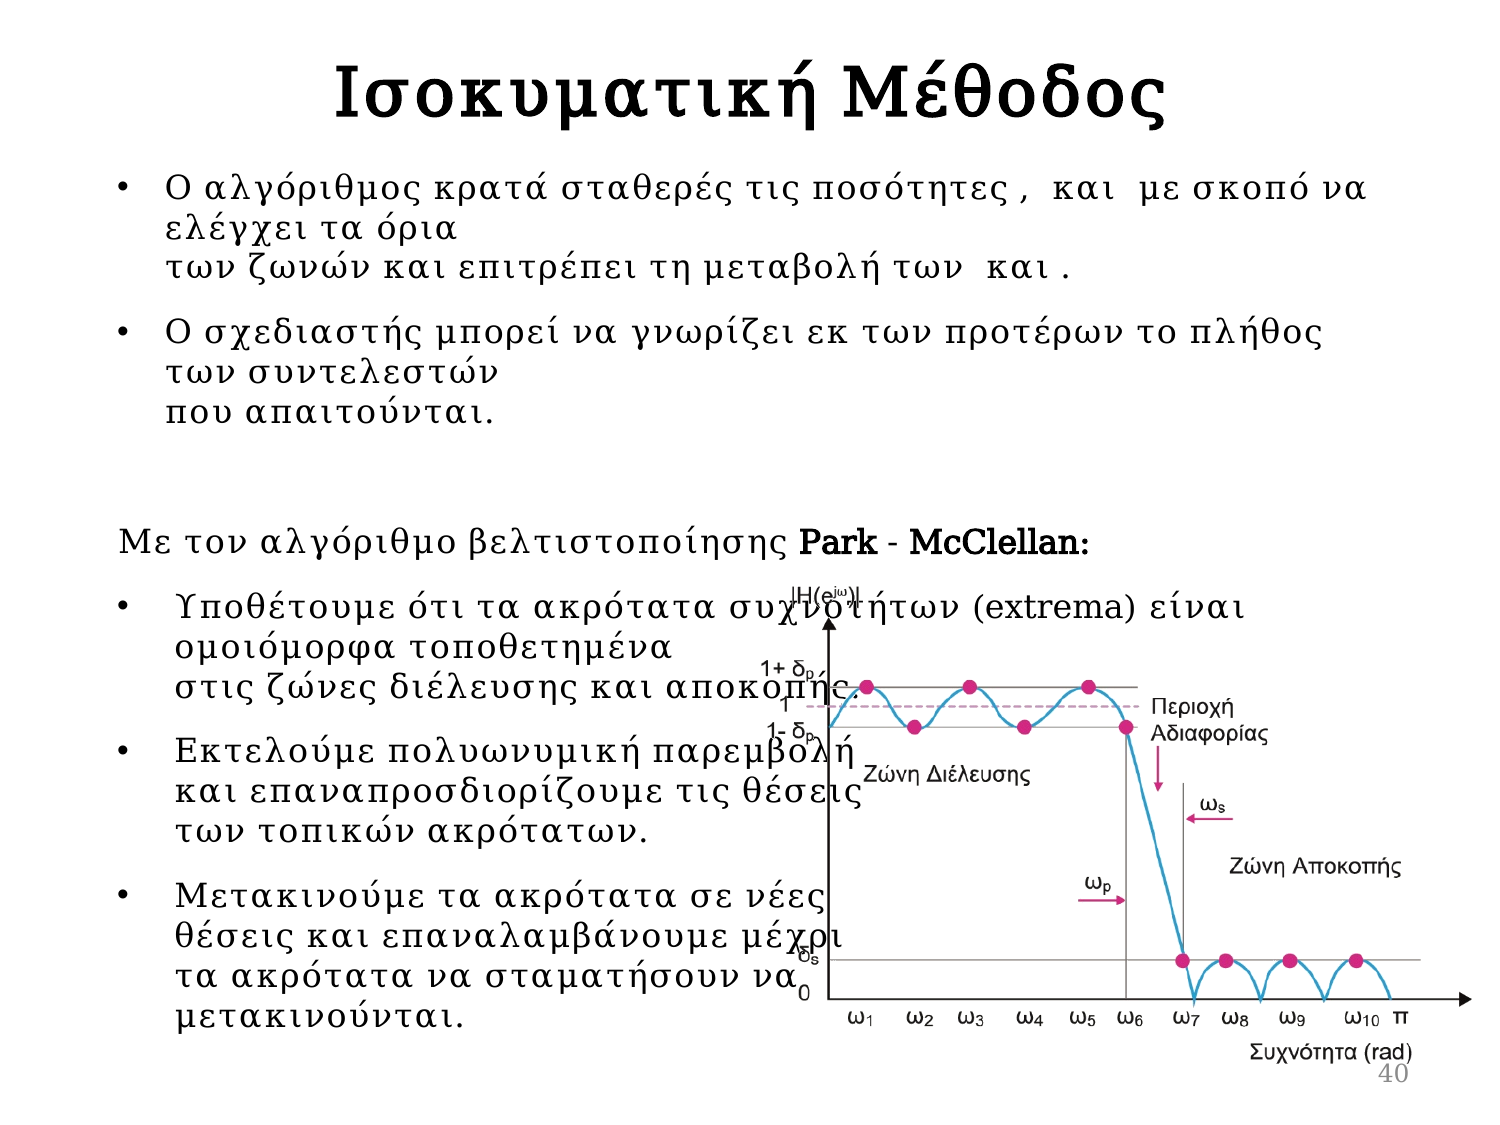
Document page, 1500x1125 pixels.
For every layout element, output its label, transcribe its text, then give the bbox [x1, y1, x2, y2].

title Ισοκυματική Μέθοδος [75, 19, 1425, 159]
picture [761, 585, 1472, 1064]
slide_number 40 [1222, 1072, 1425, 1103]
